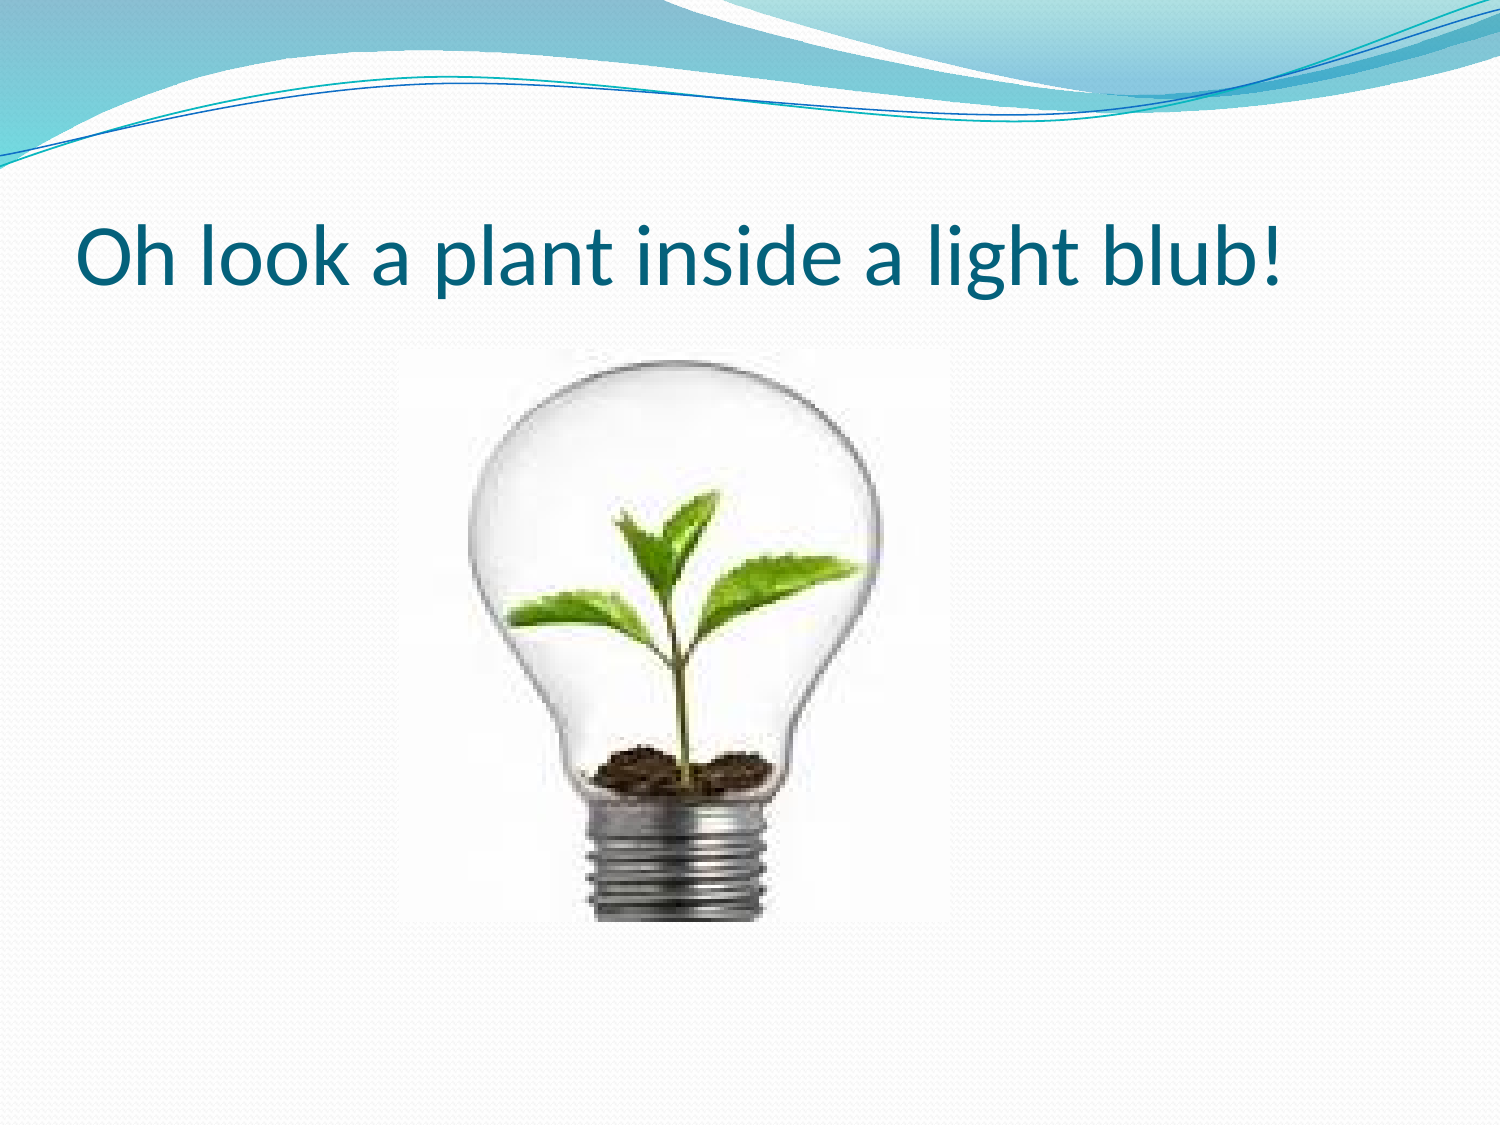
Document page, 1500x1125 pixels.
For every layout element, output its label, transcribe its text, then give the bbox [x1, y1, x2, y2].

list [399, 349, 951, 923]
title Oh look a plant inside a light blub! [75, 115, 1425, 303]
